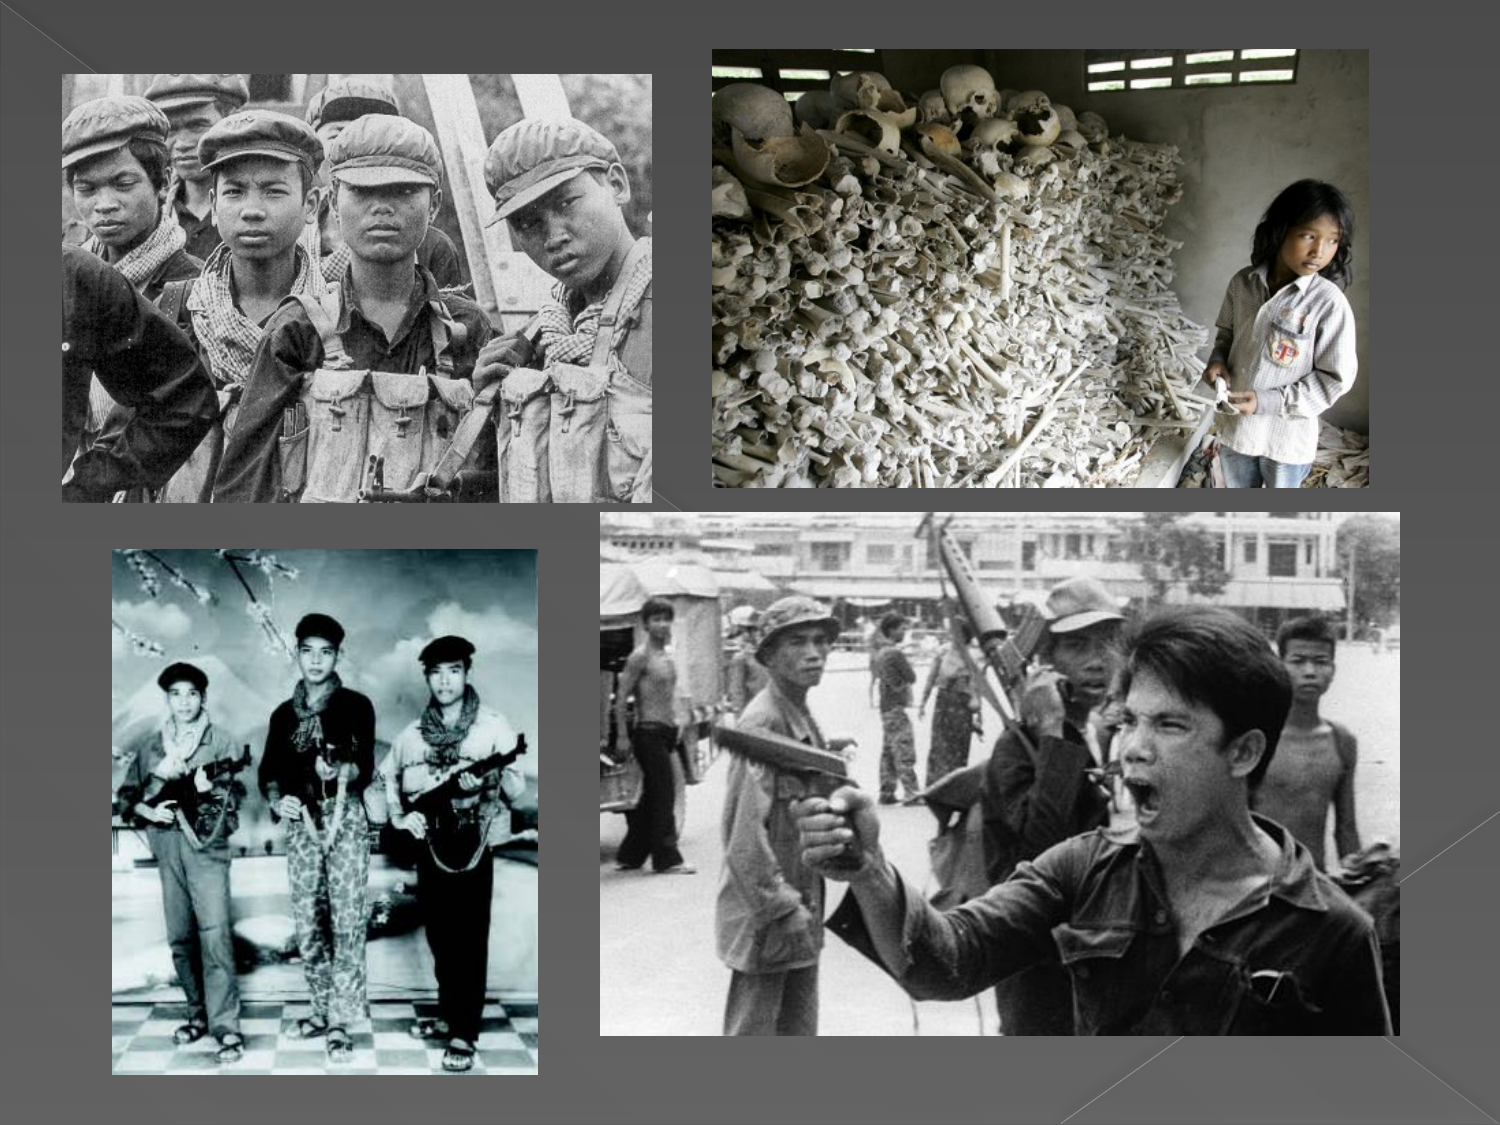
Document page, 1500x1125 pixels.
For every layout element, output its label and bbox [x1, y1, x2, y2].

picture [62, 74, 652, 503]
picture [112, 549, 538, 1076]
picture [712, 49, 1369, 488]
picture [599, 512, 1401, 1037]
